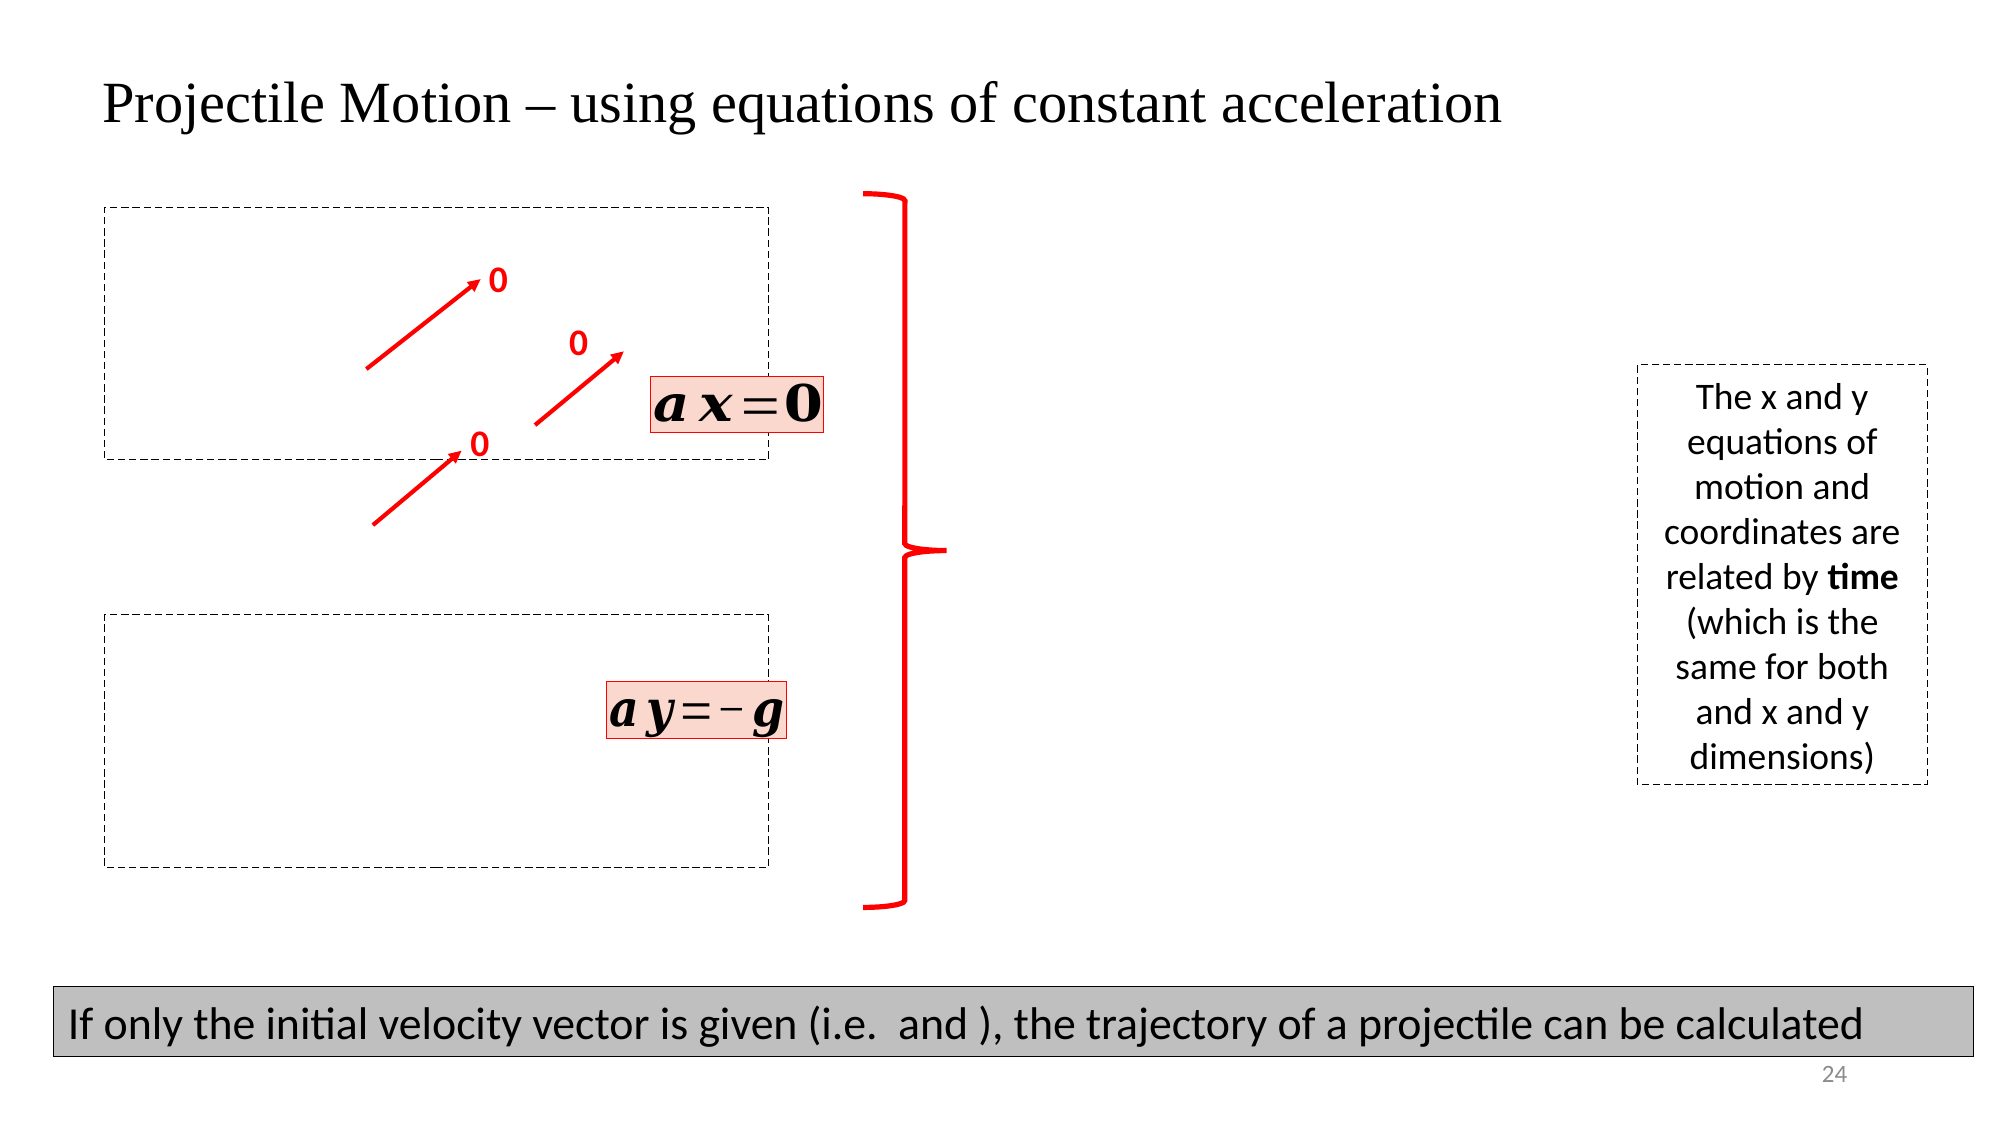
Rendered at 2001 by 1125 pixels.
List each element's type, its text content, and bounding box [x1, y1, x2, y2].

text_box The x and y equations of motion and coordinates are related by time (which is the same for both and x and y dimensions) [1637, 364, 1928, 785]
text_box [863, 193, 947, 908]
slide_number 24 [1412, 1042, 1863, 1103]
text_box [366, 248, 624, 526]
text_box Projectile Motion – using equations of constant acceleration [87, 56, 1519, 142]
